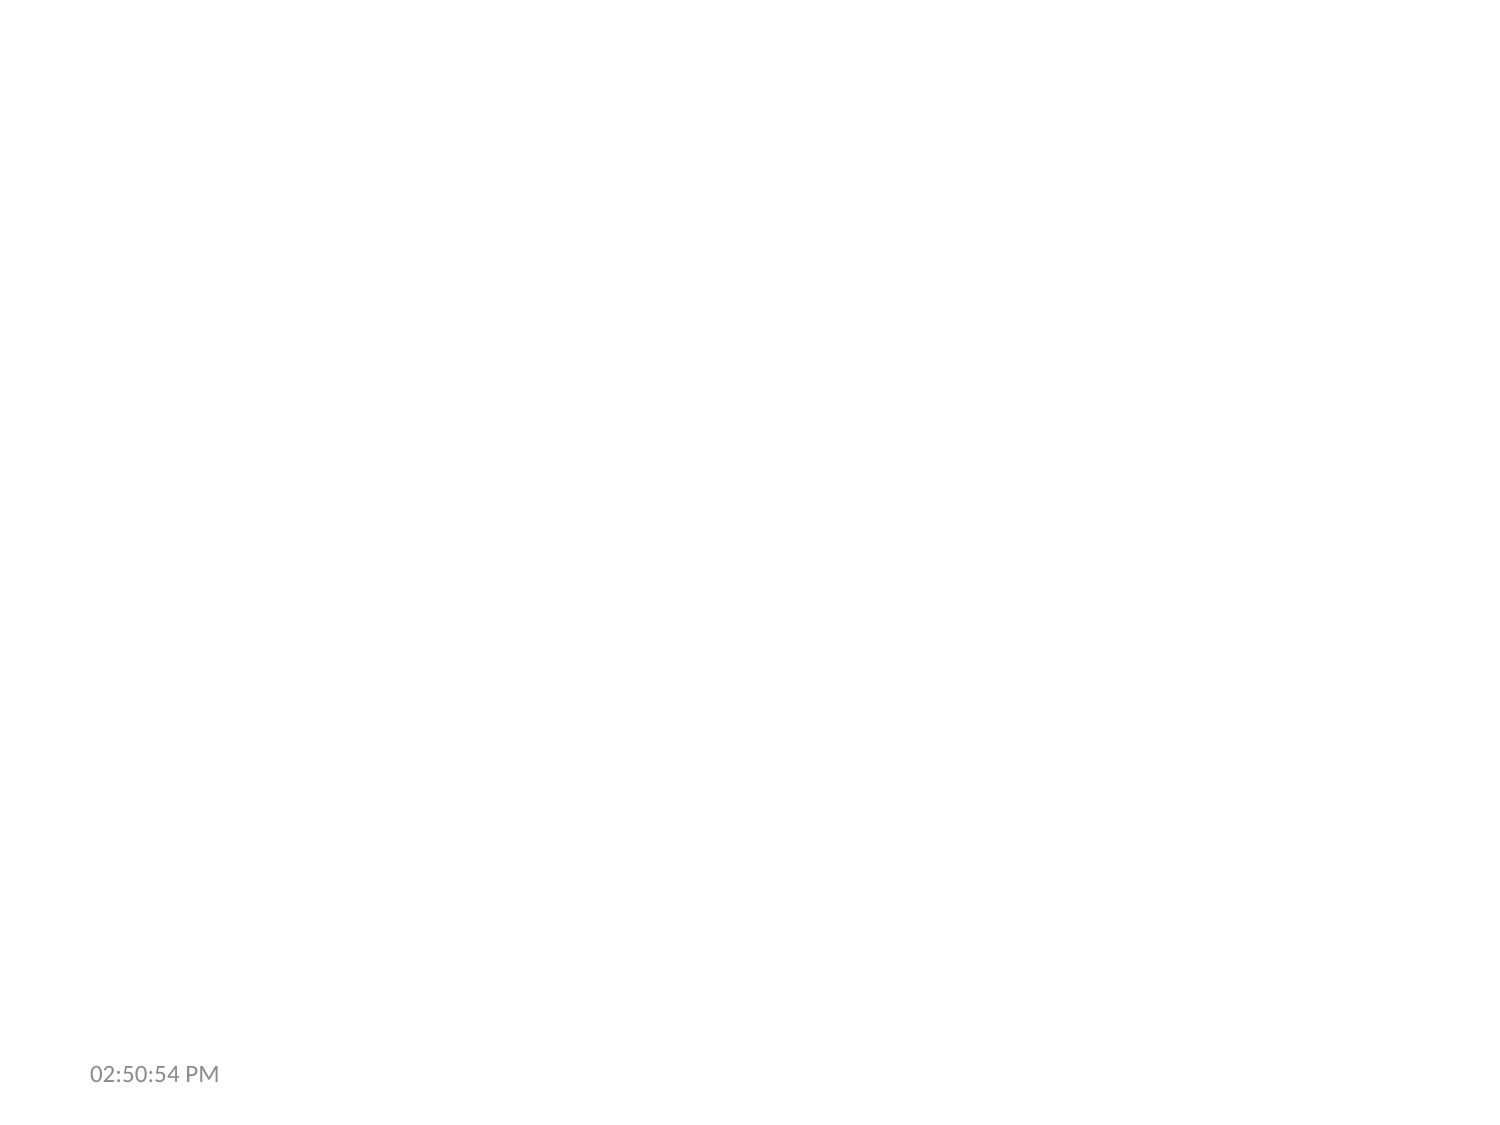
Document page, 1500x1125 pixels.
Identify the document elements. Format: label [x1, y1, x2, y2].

slide_number [75, 1042, 425, 1103]
